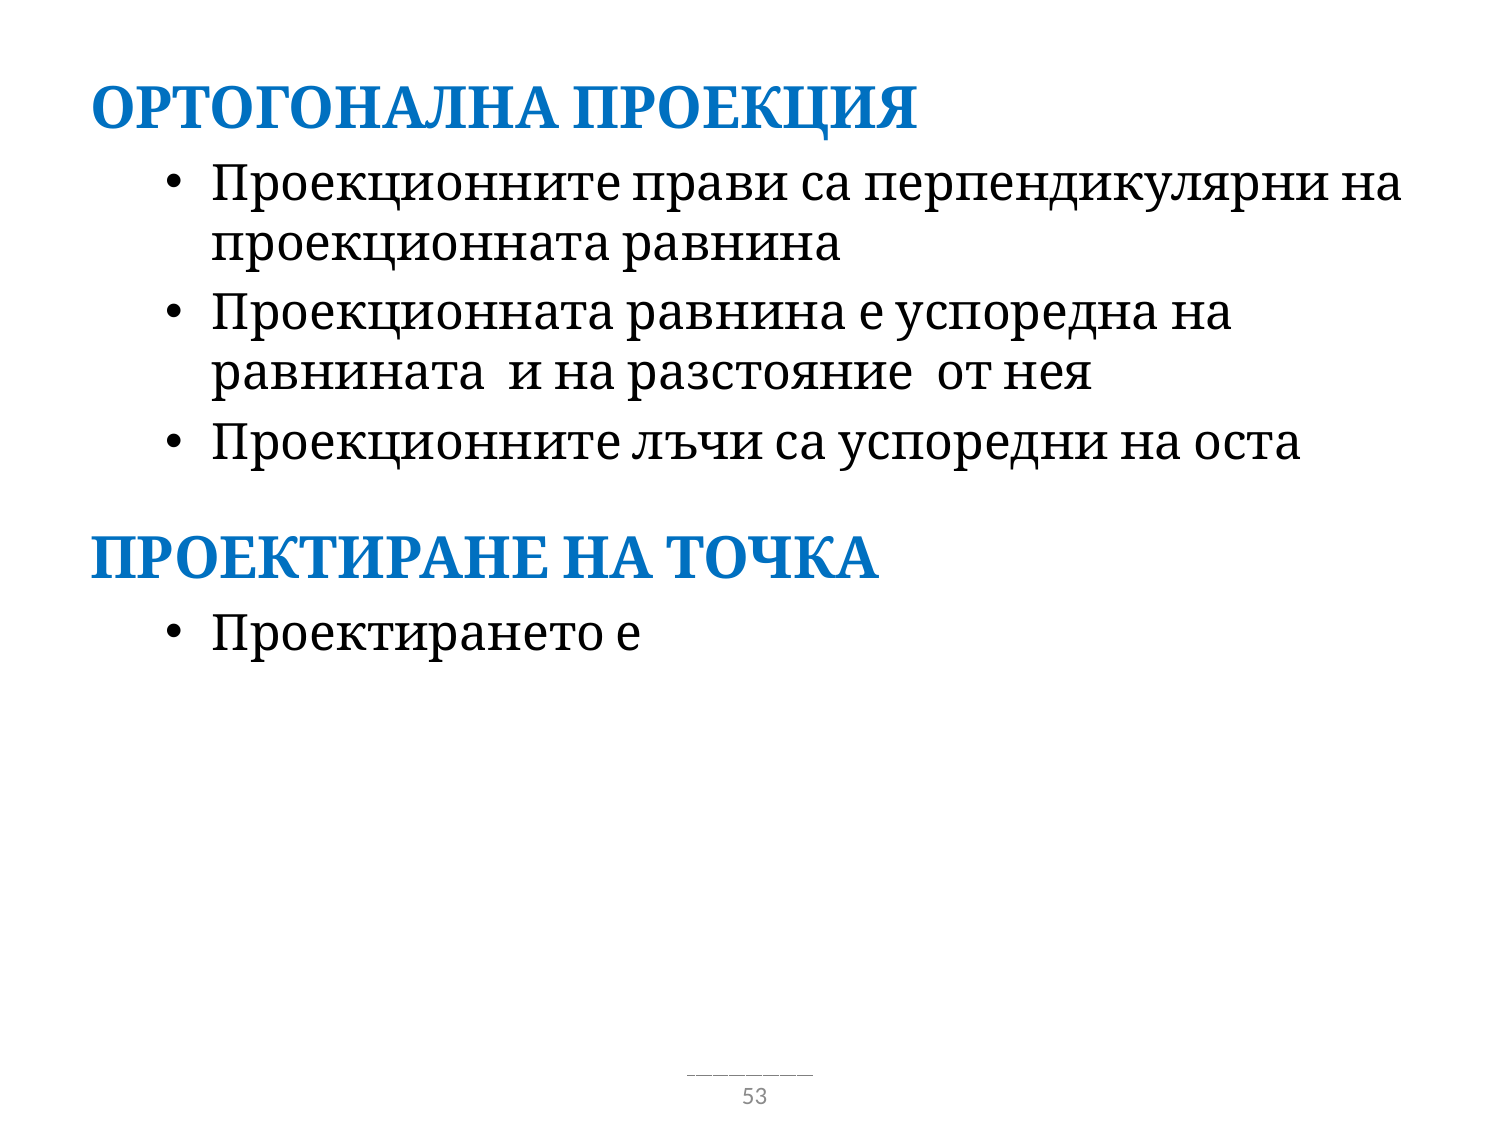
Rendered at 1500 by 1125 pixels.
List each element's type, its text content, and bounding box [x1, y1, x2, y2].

slide_number 53 [579, 1065, 930, 1125]
